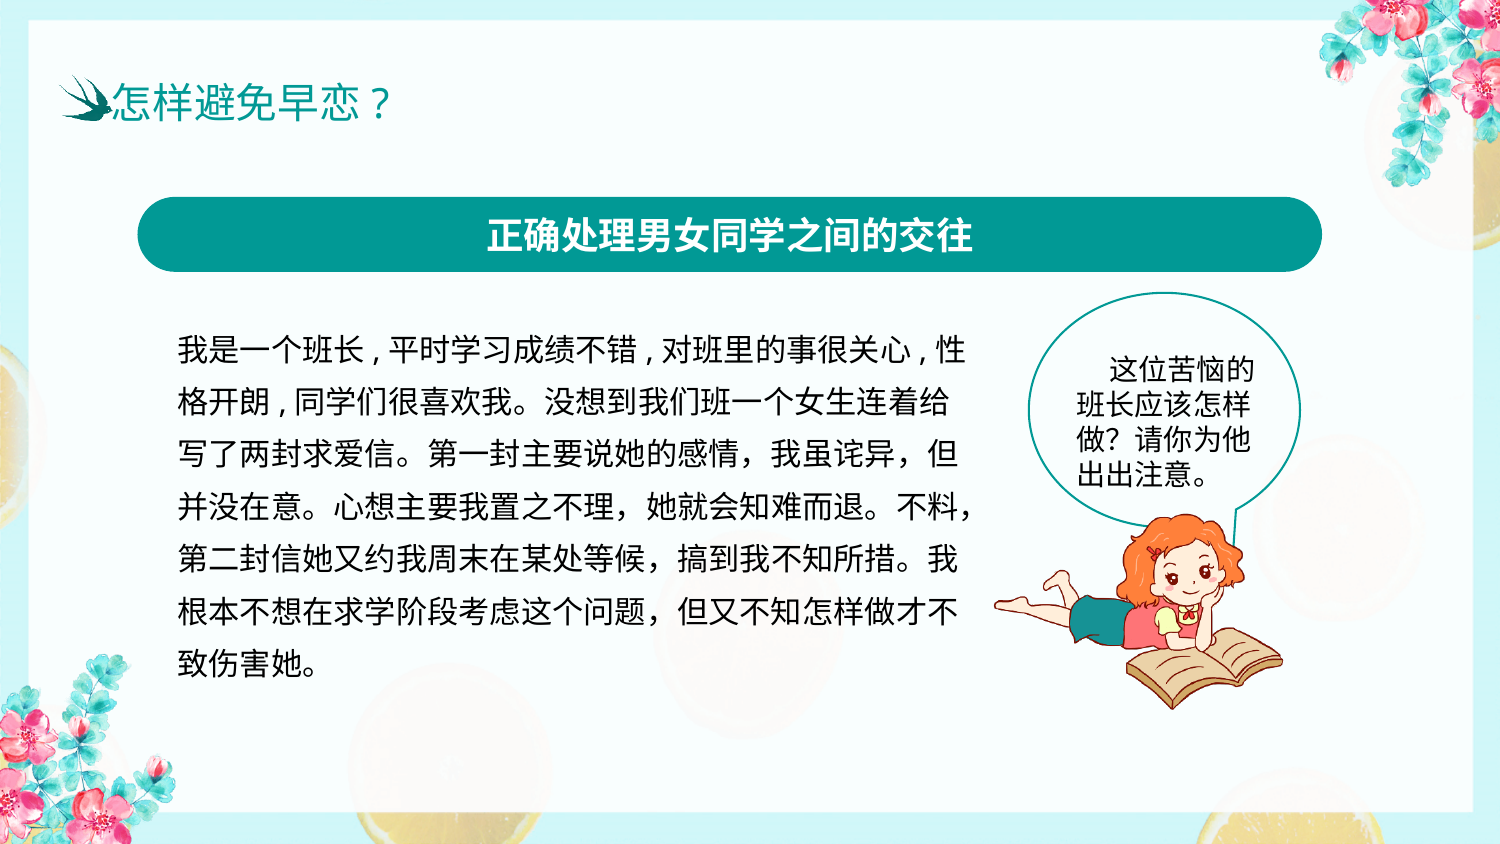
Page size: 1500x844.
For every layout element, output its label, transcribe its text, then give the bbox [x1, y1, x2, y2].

text_box 我是一个班长,平时学习成绩不错,对班里的事很关心,性格开朗,同学们很喜欢我。没想到我们班一个女生连着给写了两封求爱信。第一封主要说她的感情，我虽诧异，但并没在意。心想主要我置之不理，她就会知难而退。不料，第二封信她又约我周末在某处等候，搞到我不知所措。我根本不想在求学阶段考虑这个问题，但又不知怎样做才不致伤害她。 [162, 307, 983, 742]
text_box 这位苦恼的班长应该怎样做？请你为他出出注意。 [1061, 343, 1288, 499]
text_box 正确处理男女同学之间的交往 [136, 195, 1324, 273]
text_box [1074, 499, 1255, 505]
picture [0, 0, 1500, 844]
text_box [1027, 291, 1277, 488]
text_box [1288, 359, 1302, 461]
